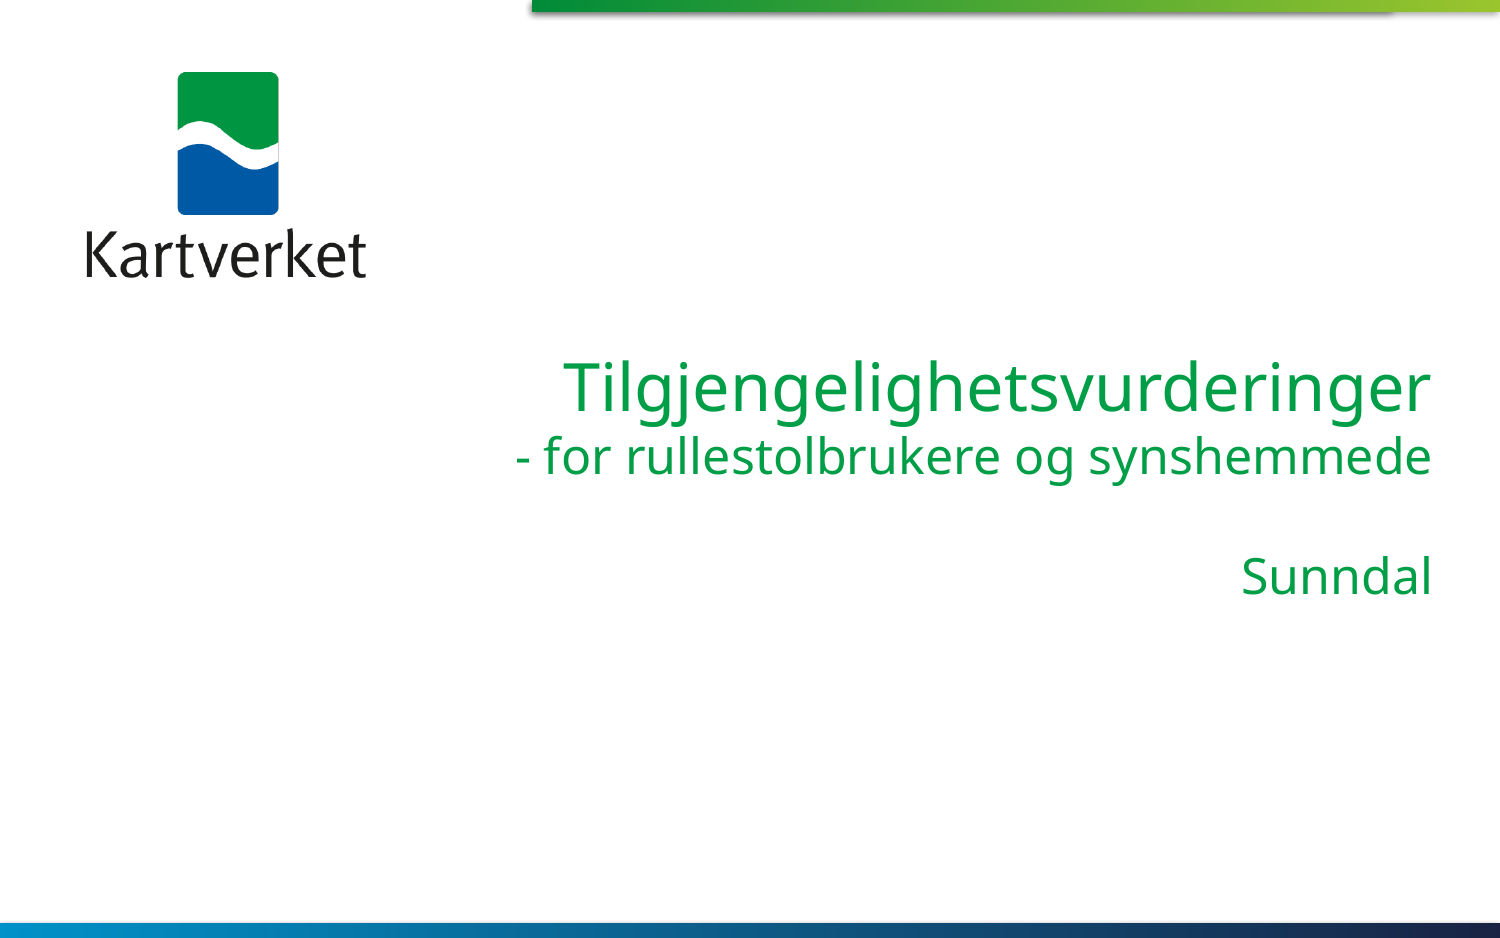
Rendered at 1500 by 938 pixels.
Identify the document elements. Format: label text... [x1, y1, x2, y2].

text_box Tilgjengelighetsvurderinger - for rullestolbrukere og synshemmede Sunndal [66, 337, 1449, 613]
